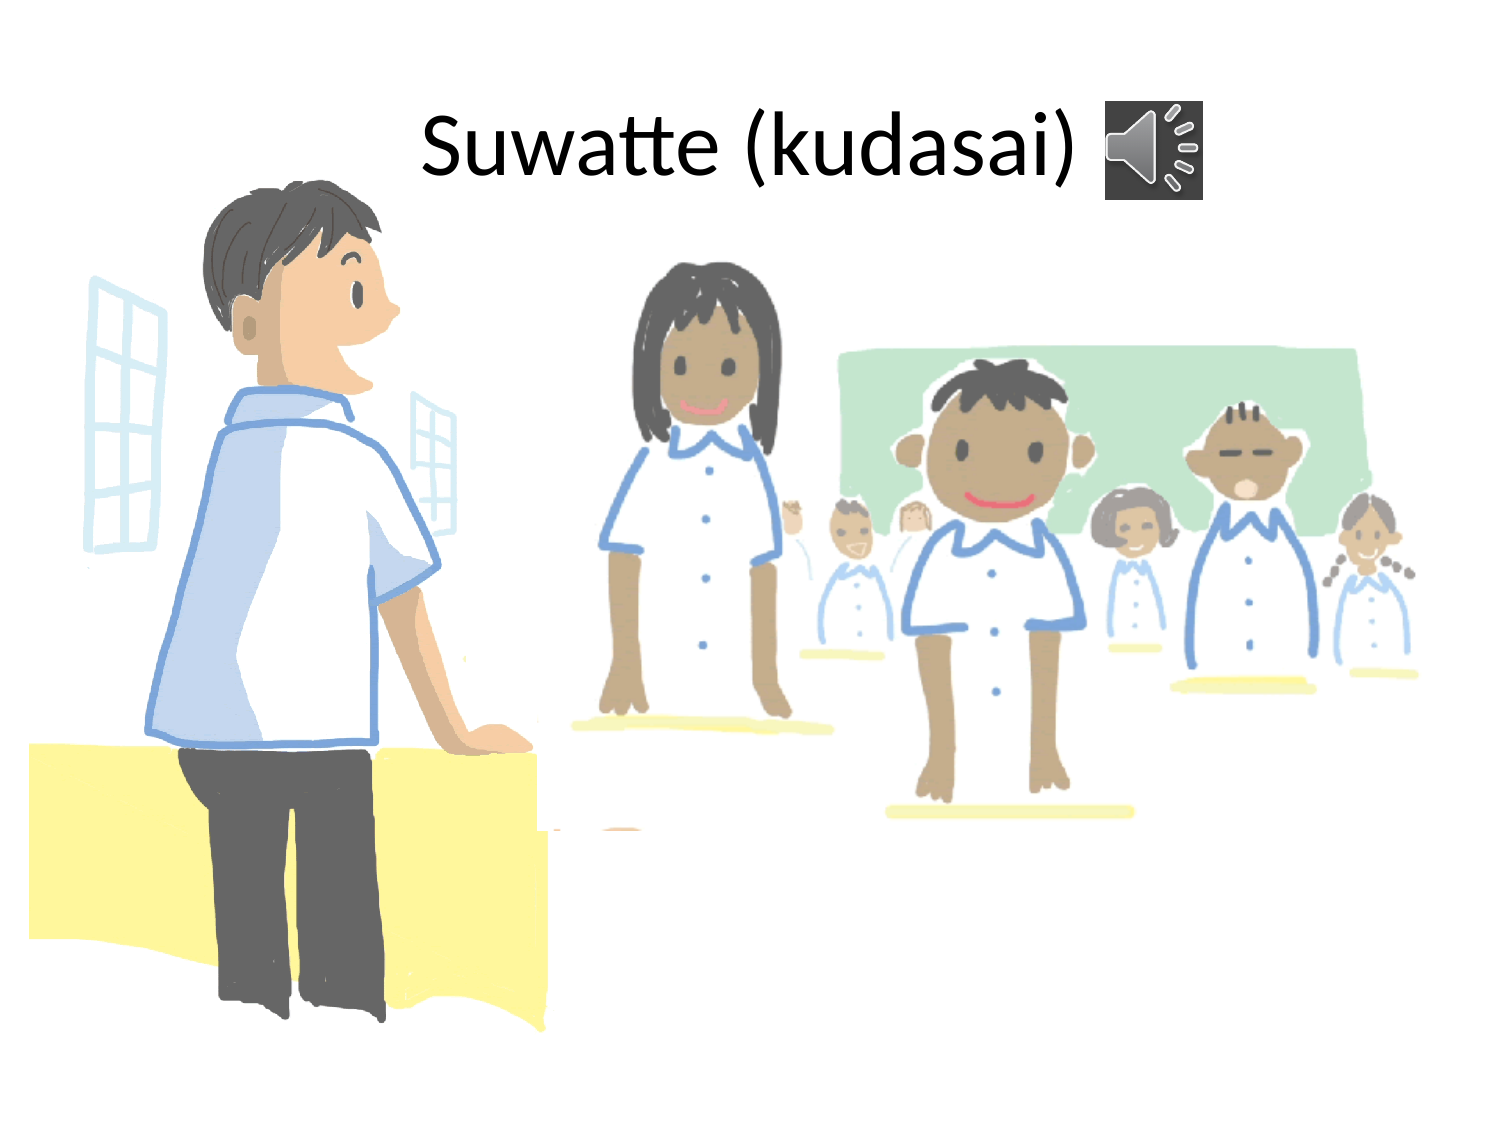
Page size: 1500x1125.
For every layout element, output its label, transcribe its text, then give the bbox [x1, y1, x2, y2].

picture [29, 100, 1440, 1036]
title Suwatte (kudasai) [75, 45, 1425, 198]
